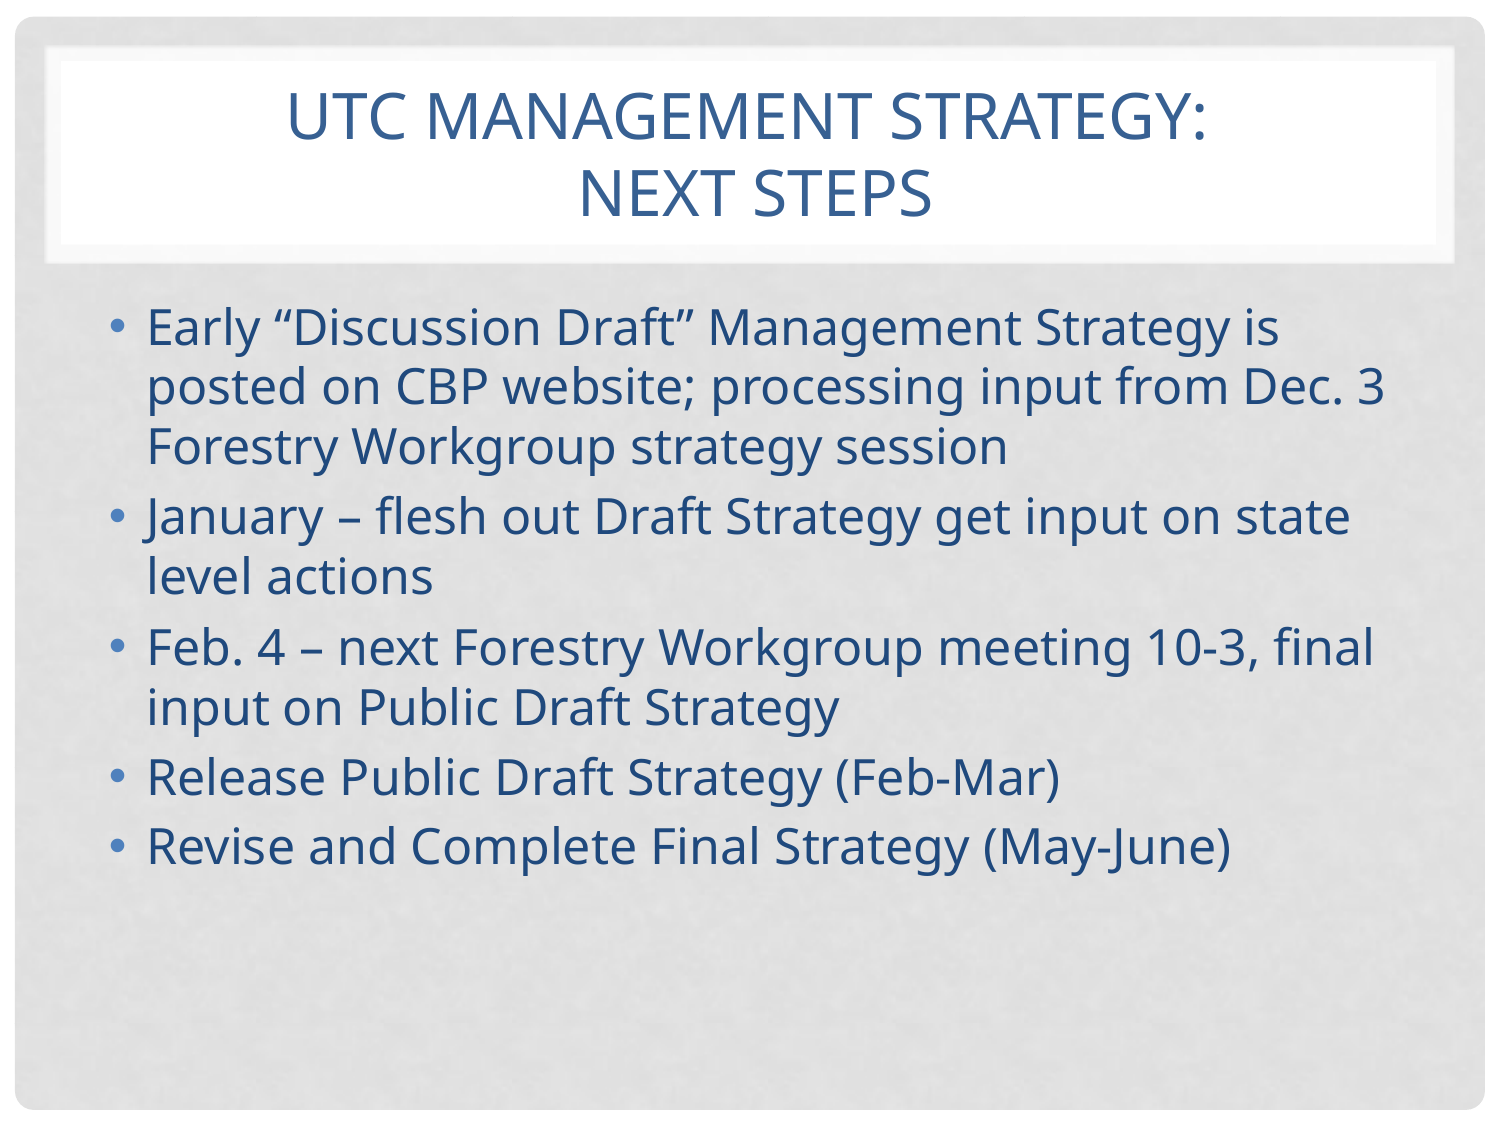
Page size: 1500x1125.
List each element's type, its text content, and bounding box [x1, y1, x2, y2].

title UTC Management Strategy: Next Steps [69, 66, 1425, 238]
list Early “Discussion Draft” Management Strategy is posted on CBP website; processing input from Dec. 3 Forestry Workgroup strategy session January – flesh out Draft Strategy get input on state level actions Feb. 4 – next Forestry Workgroup meeting 10-3, final input on Public Draft Strategy Release Public Draft Strategy (Feb-Mar) Revise and Complete Final Strategy (May-June) [75, 287, 1425, 1005]
